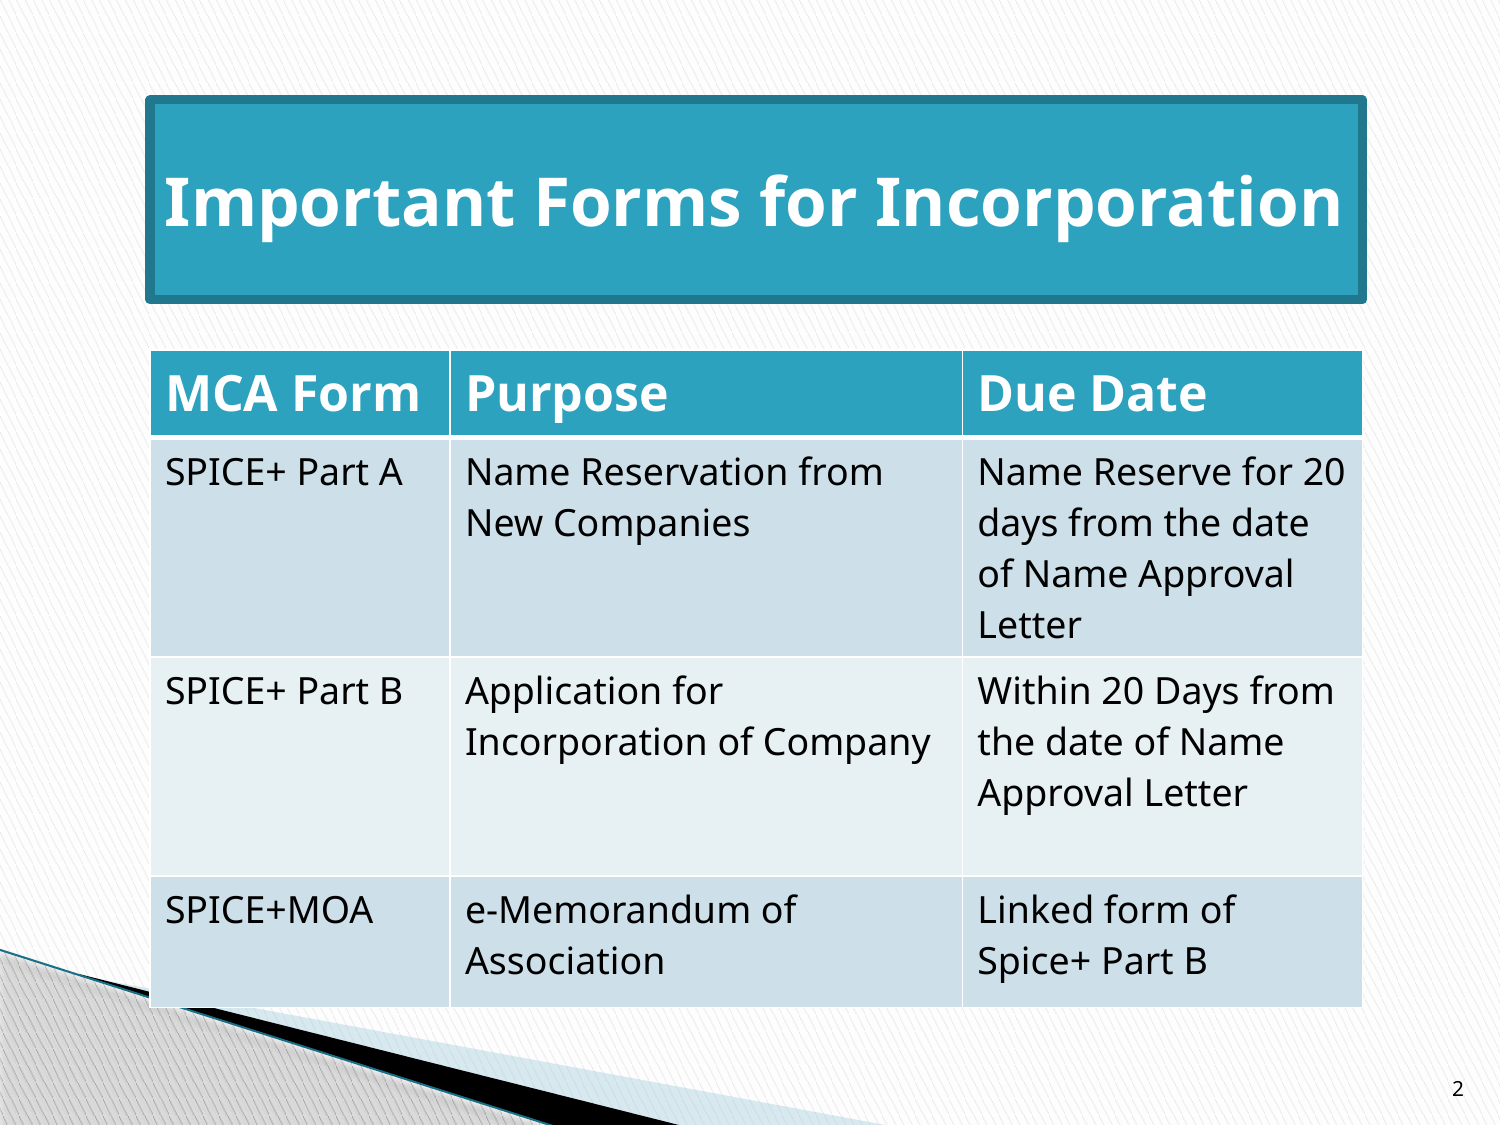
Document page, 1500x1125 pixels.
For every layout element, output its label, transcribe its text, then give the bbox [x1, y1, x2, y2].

table_cell Linked form of Spice+ Part B [963, 877, 1362, 1007]
table_header Purpose [451, 351, 962, 435]
table_header Due Date [963, 351, 1362, 435]
table_cell SPICE+MOA [151, 877, 449, 1007]
title Important Forms for Incorporation [145, 95, 1367, 304]
table_cell e-Memorandum of Association [451, 877, 962, 1007]
slide_number 2 [1418, 1051, 1479, 1112]
table_cell Application for Incorporation of Company [451, 658, 962, 875]
table_cell Name Reserve for 20 days from the date of Name Approval Letter [963, 440, 1362, 656]
table_cell Name Reservation from New Companies [451, 440, 962, 656]
table_cell SPICE+ Part A [151, 440, 449, 656]
table_cell Within 20 Days from the date of Name Approval Letter [963, 658, 1362, 875]
table_header MCA Form [151, 351, 449, 435]
table_cell SPICE+ Part B [151, 658, 449, 875]
